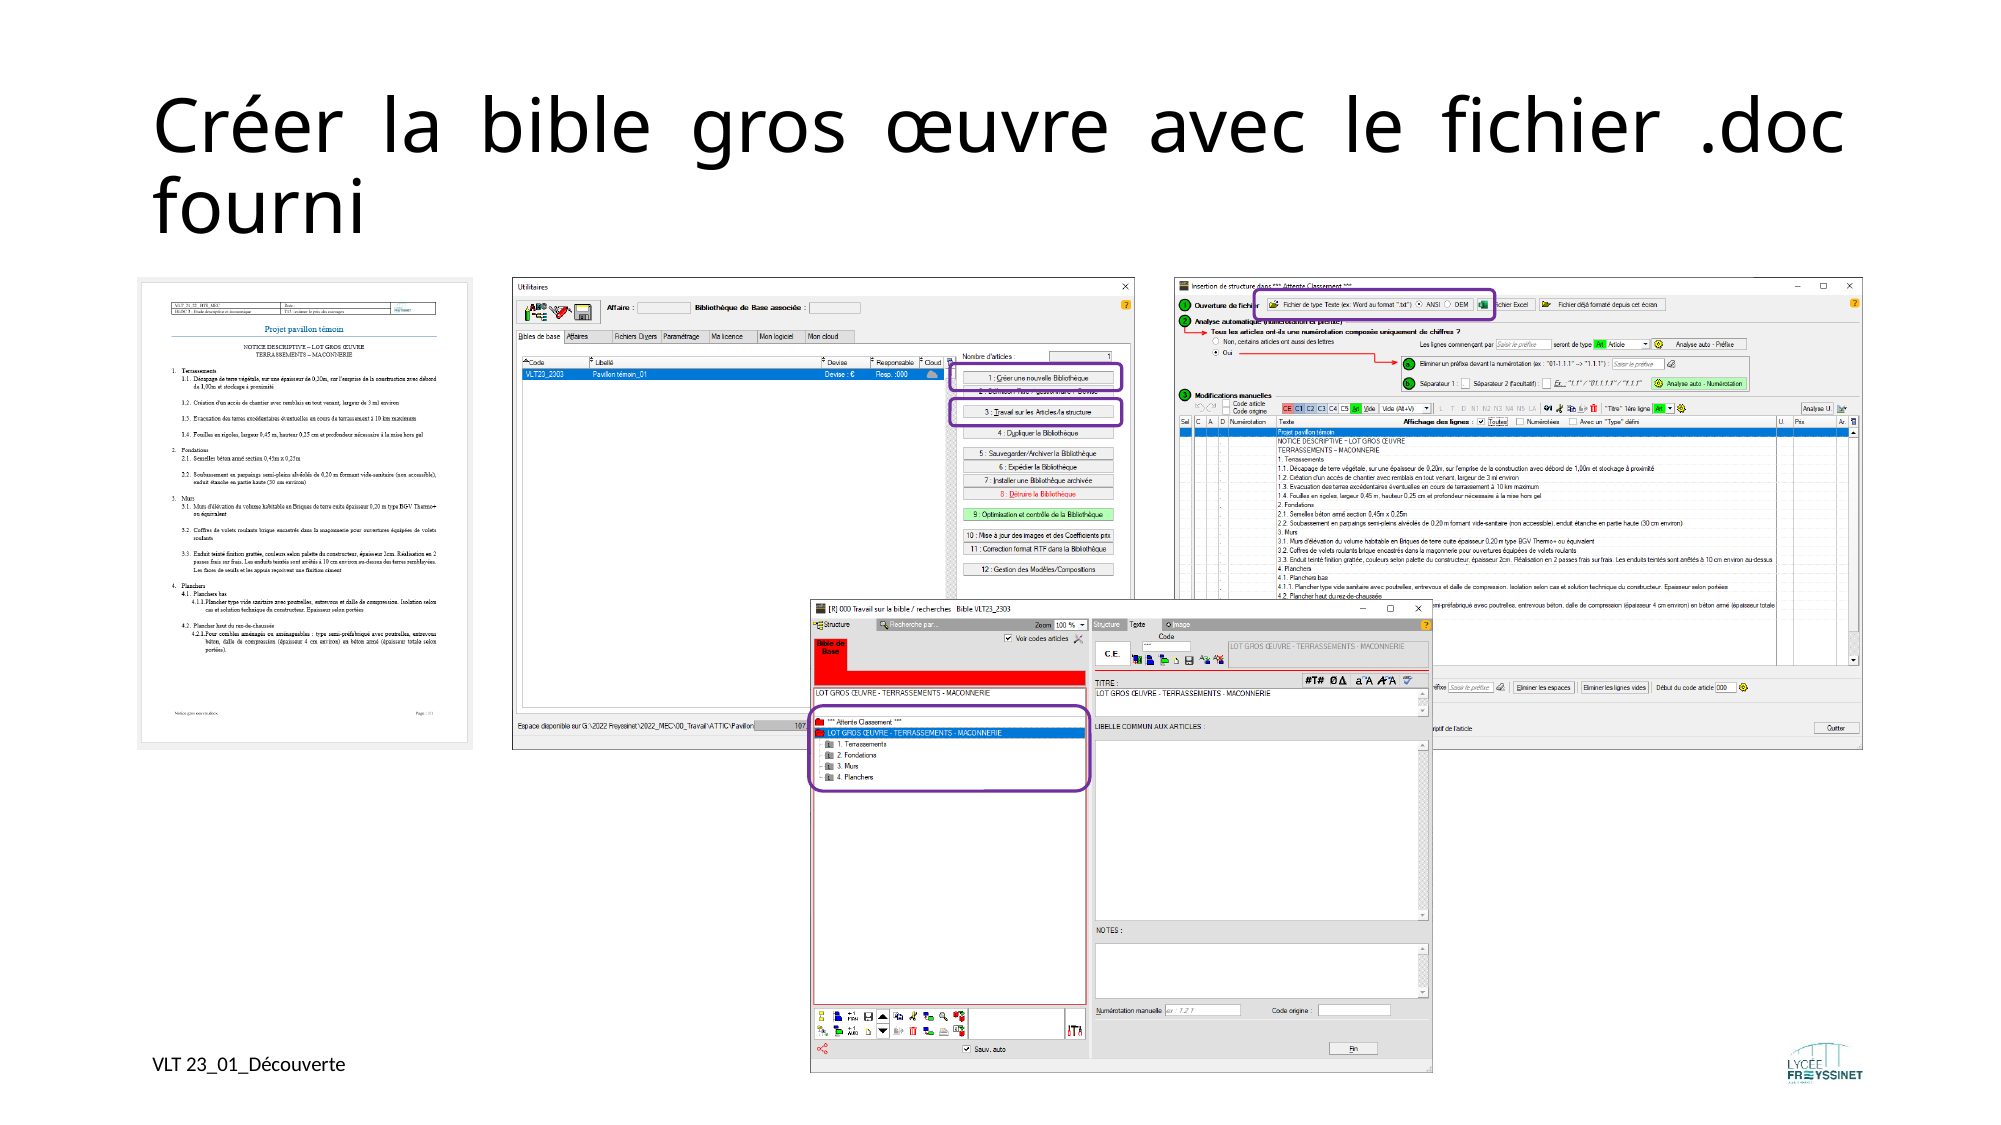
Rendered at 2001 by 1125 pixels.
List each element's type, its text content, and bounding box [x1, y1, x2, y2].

picture [1787, 1042, 1863, 1084]
picture [512, 277, 1863, 1073]
title Créer la bible gros œuvre avec le fichier .doc fourni [137, 59, 1863, 278]
picture [137, 277, 473, 750]
